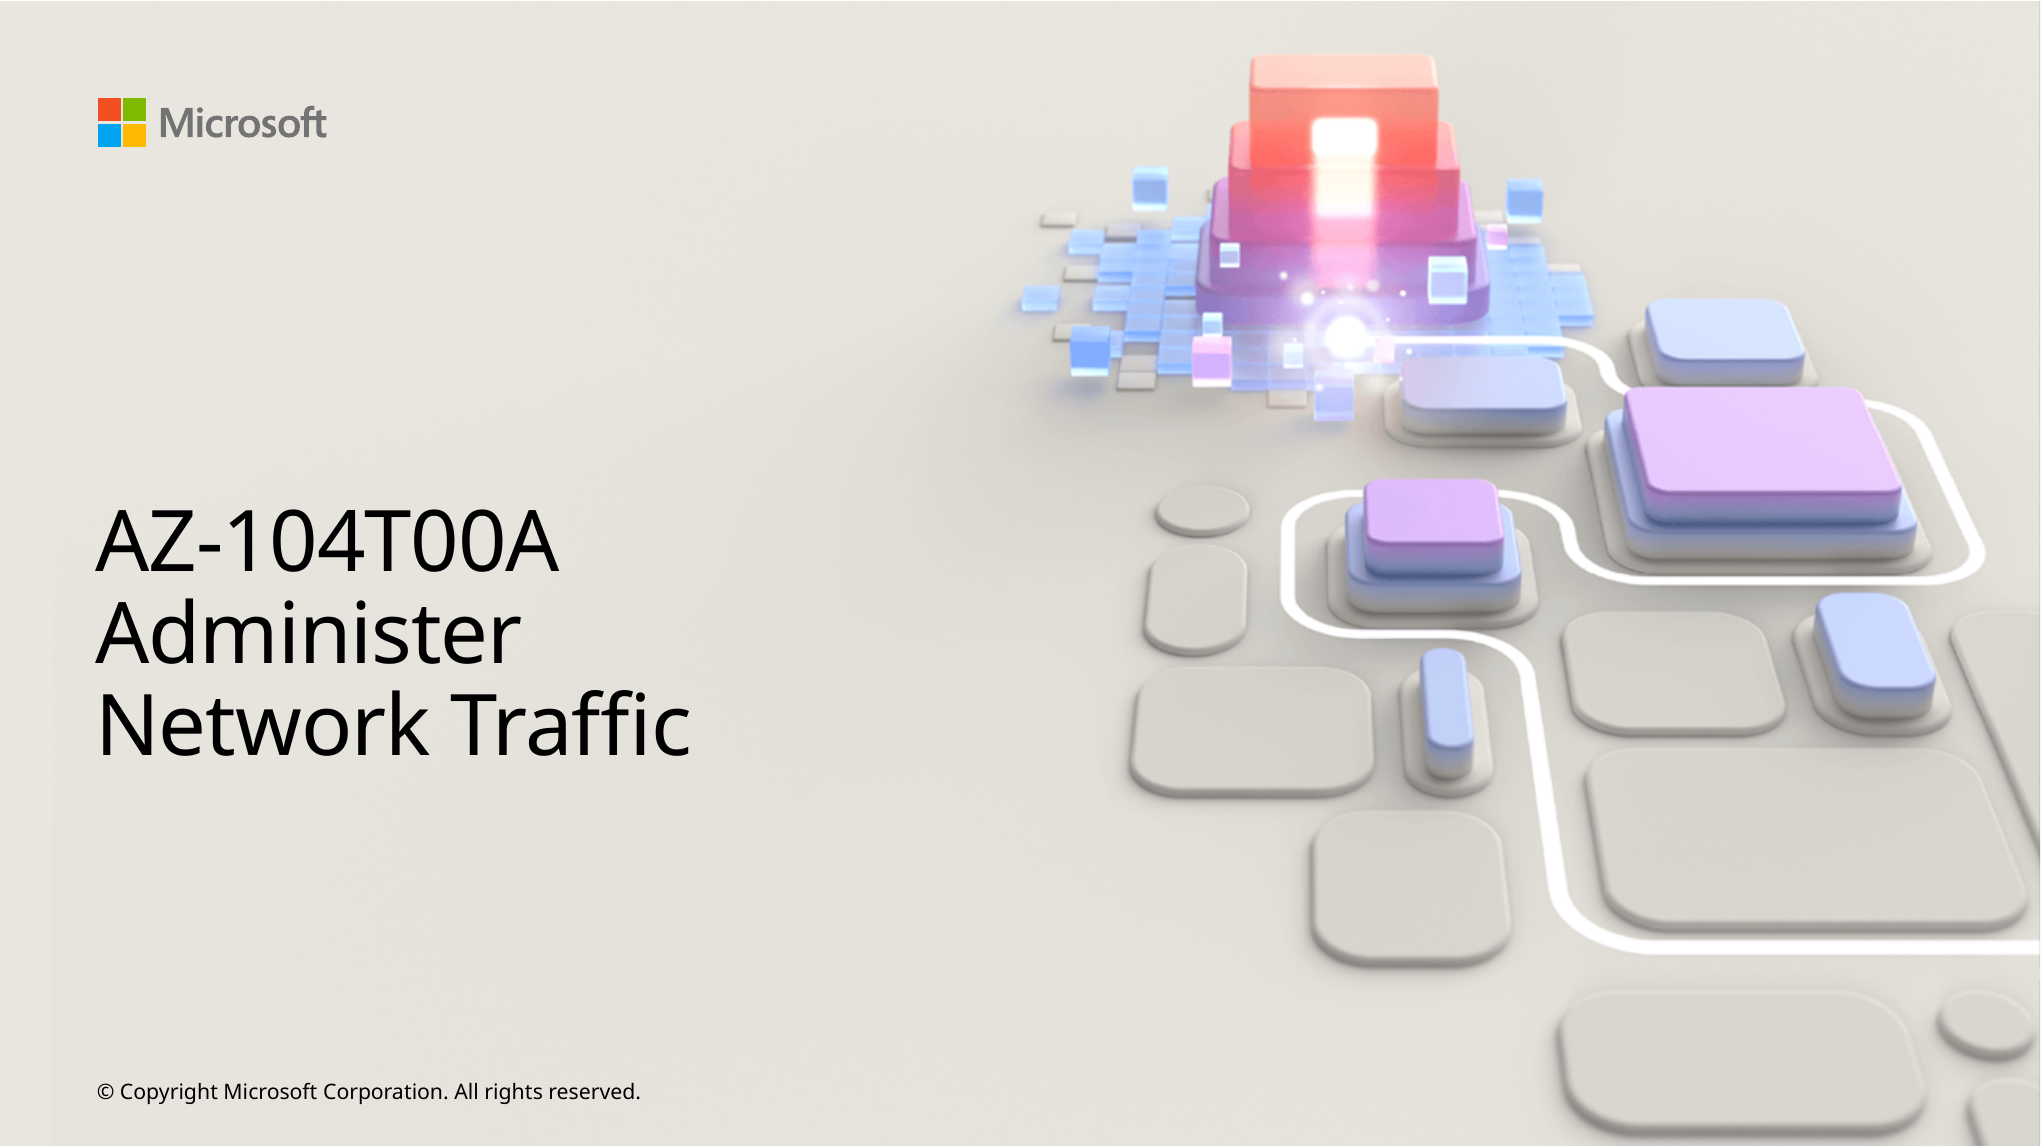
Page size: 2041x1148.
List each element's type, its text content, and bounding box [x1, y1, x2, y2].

title AZ-104T00A Administer Network Traffic [95, 501, 1047, 873]
